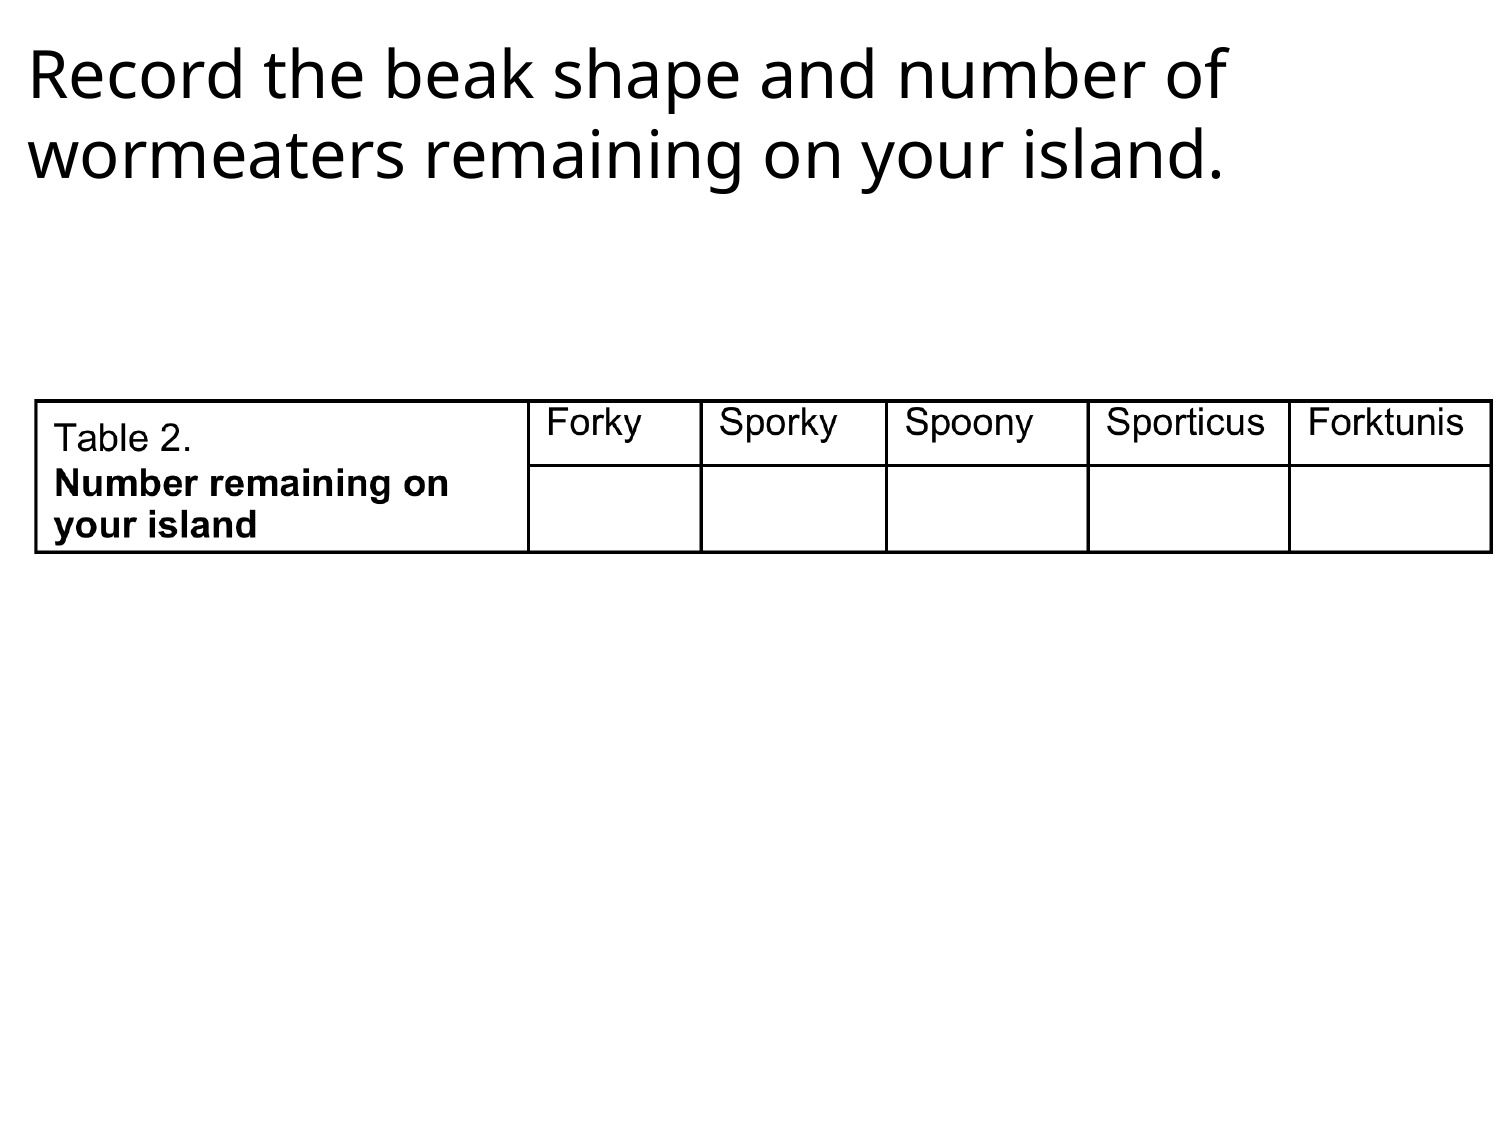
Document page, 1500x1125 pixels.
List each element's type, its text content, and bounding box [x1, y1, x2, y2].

text_box Record the beak shape and number of wormeaters remaining on your island. [12, 11, 1450, 213]
picture [34, 399, 1500, 596]
